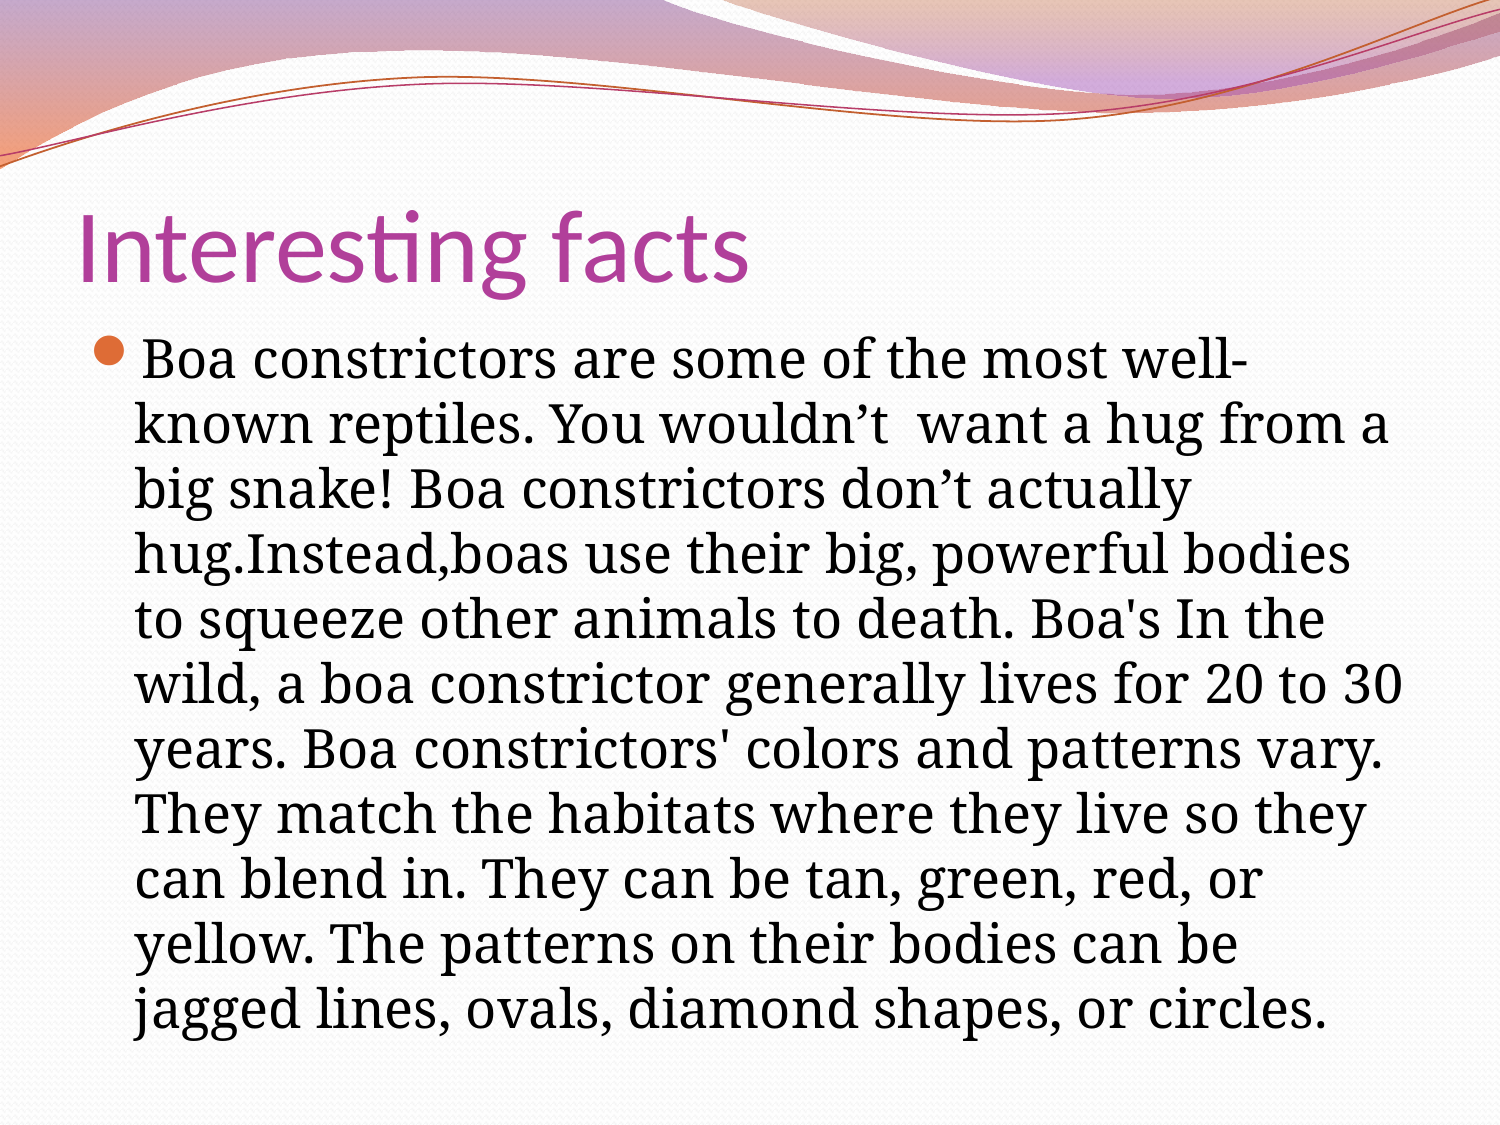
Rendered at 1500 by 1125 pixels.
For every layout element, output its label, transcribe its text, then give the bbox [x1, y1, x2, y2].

list Boa constrictors are some of the most well-known reptiles. You wouldn’t want a hug from a big snake! Boa constrictors don’t actually hug.Instead,boas use their big, powerful bodies to squeeze other animals to death. Boa's In the wild, a boa constrictor generally lives for 20 to 30 years. Boa constrictors' colors and patterns vary. They match the habitats where they live so they can blend in. They can be tan, green, red, or yellow. The patterns on their bodies can be jagged lines, ovals, diamond shapes, or circles. [75, 317, 1425, 1038]
title Interesting facts [75, 115, 1425, 303]
